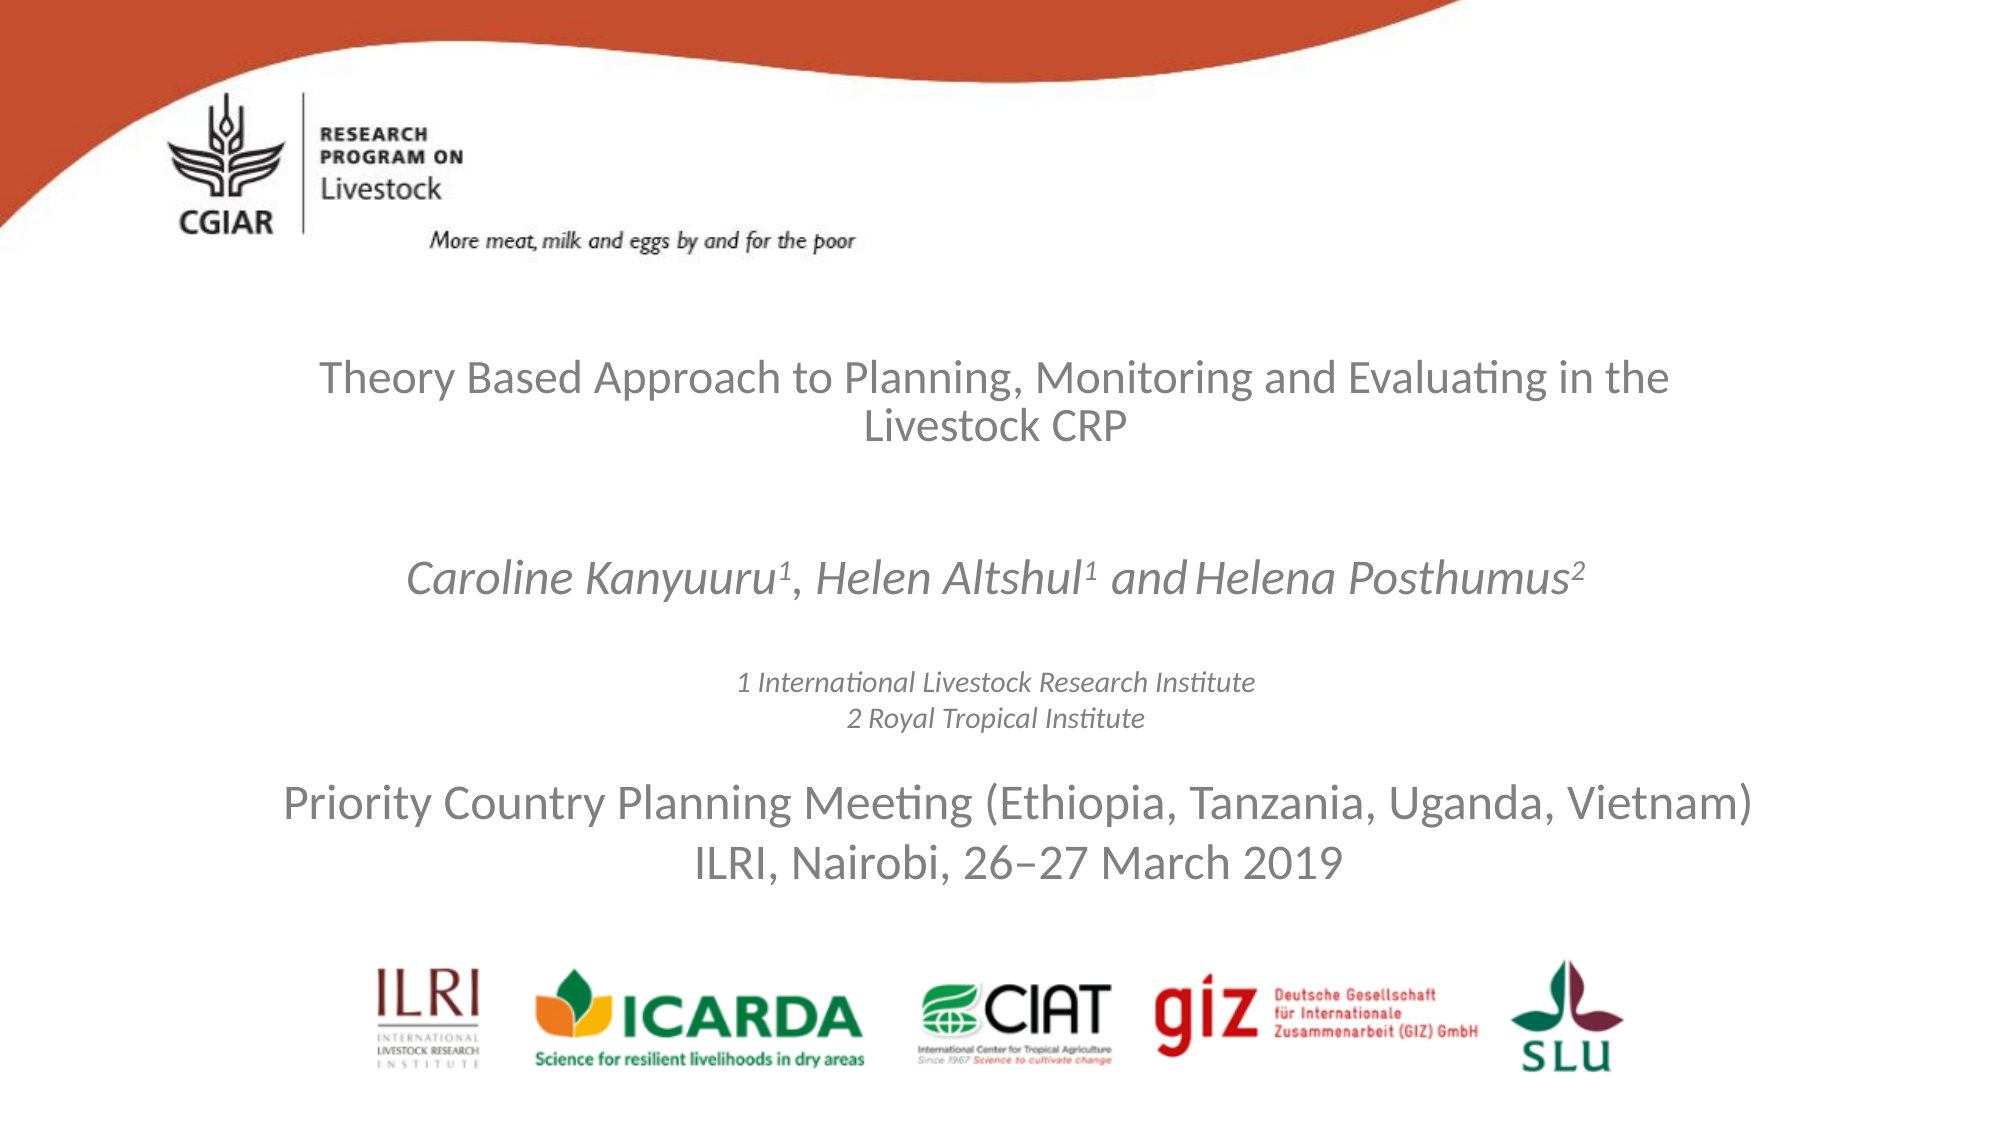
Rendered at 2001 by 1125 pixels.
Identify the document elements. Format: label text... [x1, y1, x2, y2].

list Theory Based Approach to Planning, Monitoring and Evaluating in the Livestock CRP [304, 350, 1688, 463]
list Priority Country Planning Meeting (Ethiopia, Tanzania, Uganda, Vietnam) ILRI, Nairobi, 26–27 March 2019 [150, 774, 1888, 938]
list Caroline Kanyuuru1, Helen Altshul1 and Helena Posthumus2 [304, 549, 1688, 632]
text_box 1 International Livestock Research Institute 2 Royal Tropical Institute [304, 662, 1688, 744]
picture [0, 0, 1475, 272]
picture [333, 941, 1659, 1100]
